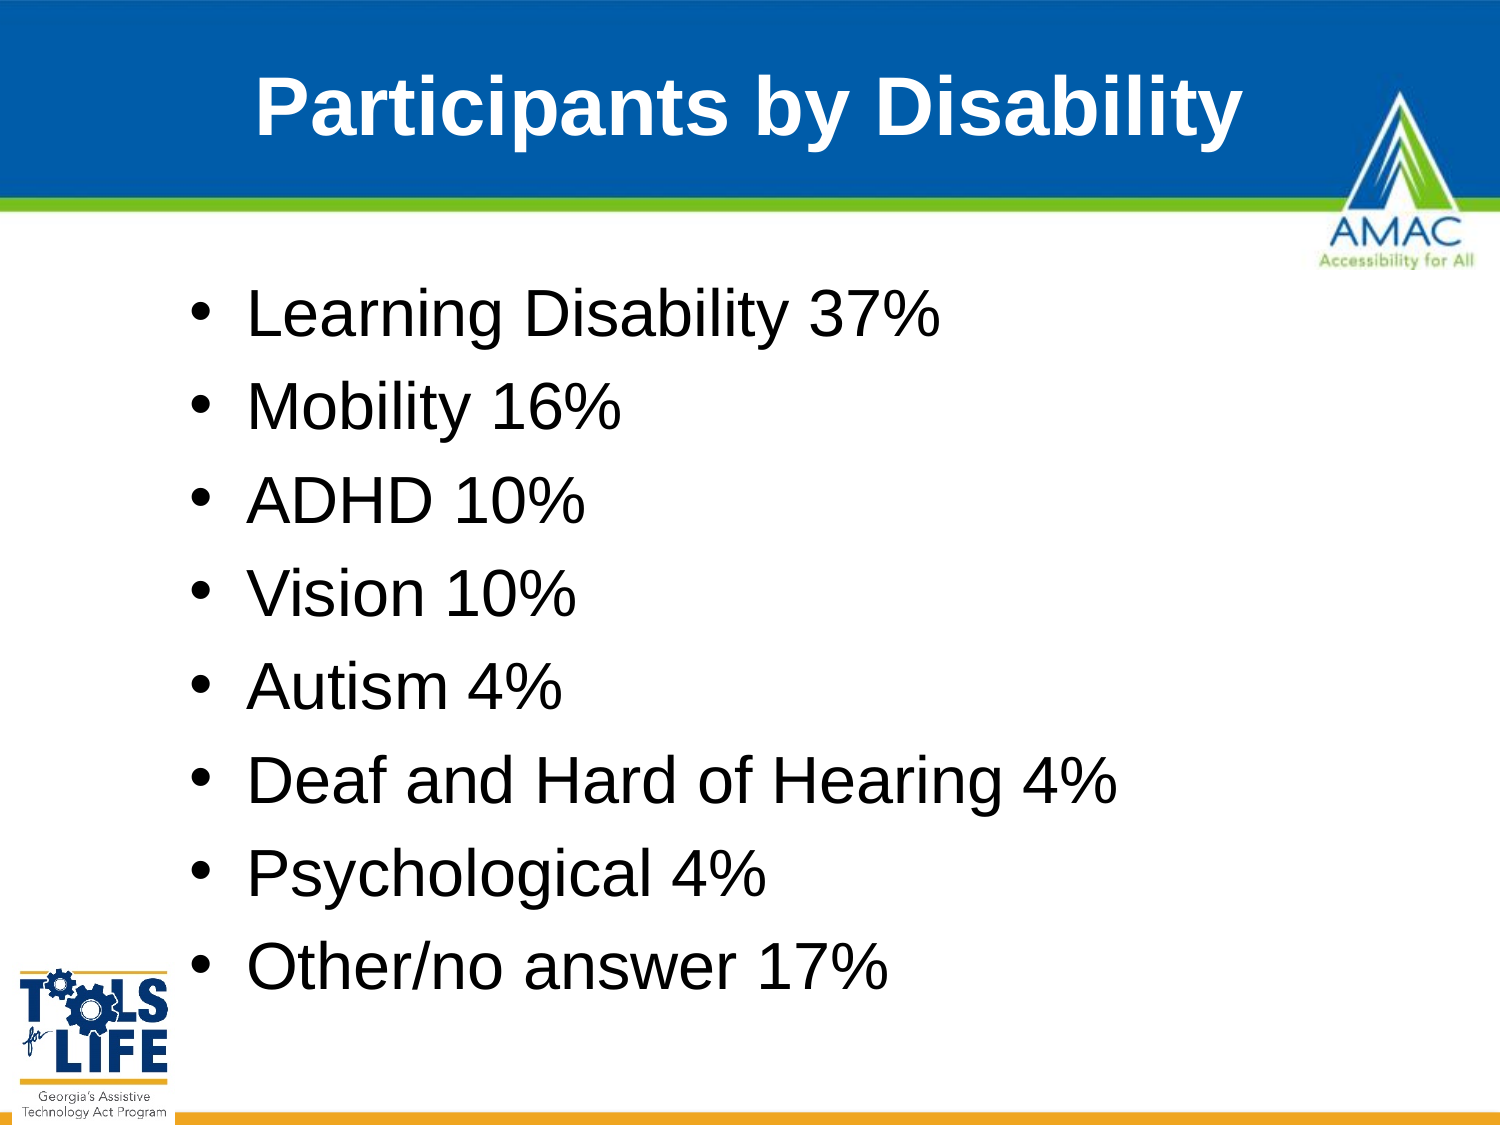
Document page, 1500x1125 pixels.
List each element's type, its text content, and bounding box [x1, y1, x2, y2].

title Participants by Disability [75, 45, 1425, 175]
list Learning Disability 37% Mobility 16% ADHD 10% Vision 10% Autism 4% Deaf and Hard of Hearing 4% Psychological 4% Other/no answer 17% [174, 262, 1425, 1005]
picture [0, 0, 1500, 270]
picture [12, 962, 175, 1125]
